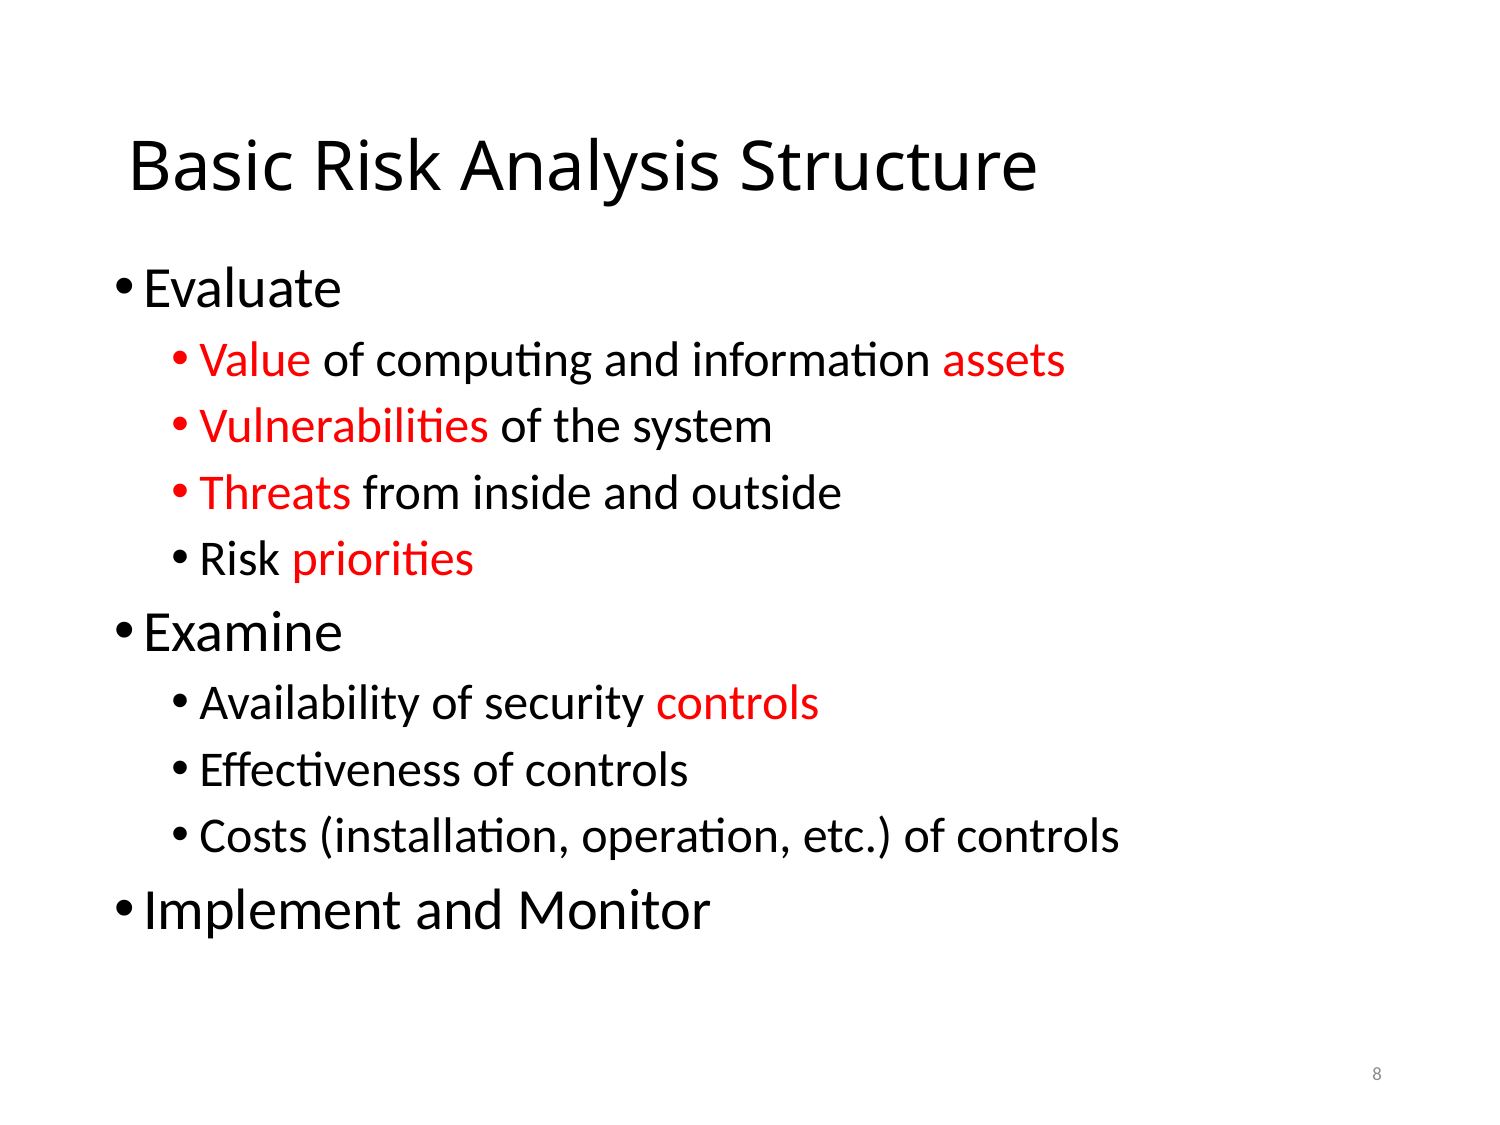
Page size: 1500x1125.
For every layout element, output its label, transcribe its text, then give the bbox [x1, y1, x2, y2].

title Basic Risk Analysis Structure [112, 75, 1388, 263]
list Evaluate Value of computing and information assets Vulnerabilities of the system Threats from inside and outside Risk priorities Examine Availability of security controls Effectiveness of controls Costs (installation, operation, etc.) of controls Implement and Monitor [99, 249, 1375, 1014]
slide_number 8 [1059, 1042, 1397, 1103]
